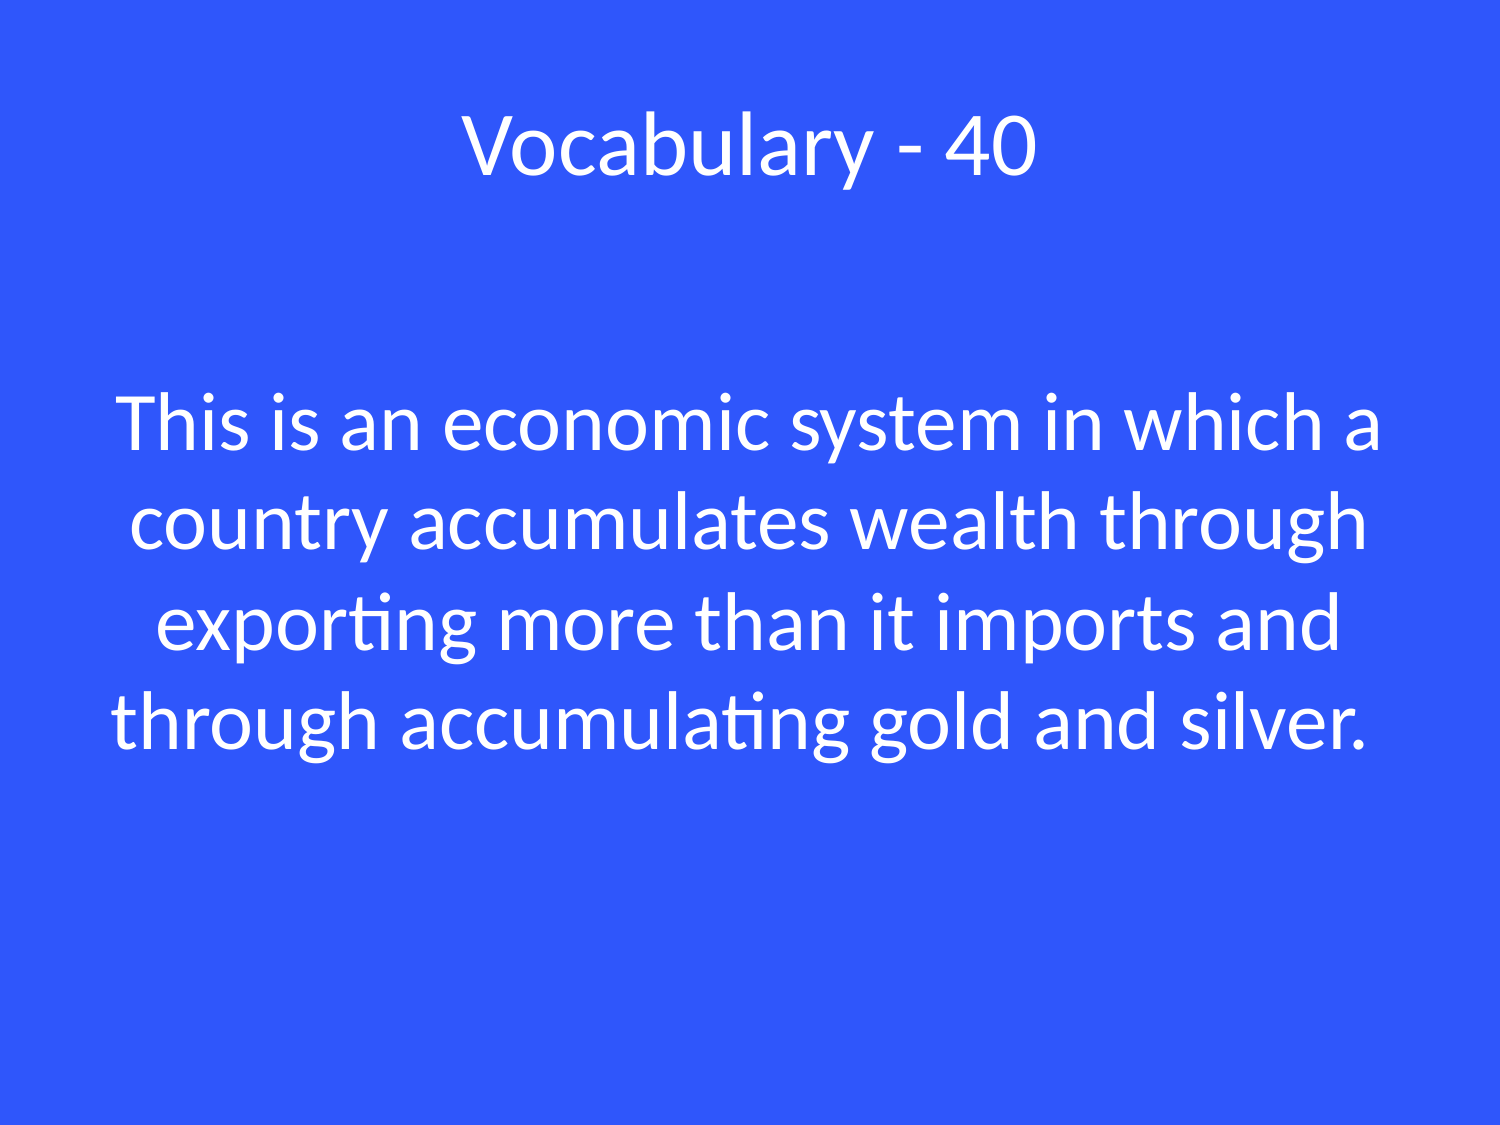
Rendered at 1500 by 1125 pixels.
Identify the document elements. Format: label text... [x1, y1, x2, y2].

list This is an economic system in which a country accumulates wealth through exporting more than it imports and through accumulating gold and silver. [75, 262, 1425, 1005]
title Vocabulary - 40 [75, 45, 1425, 233]
